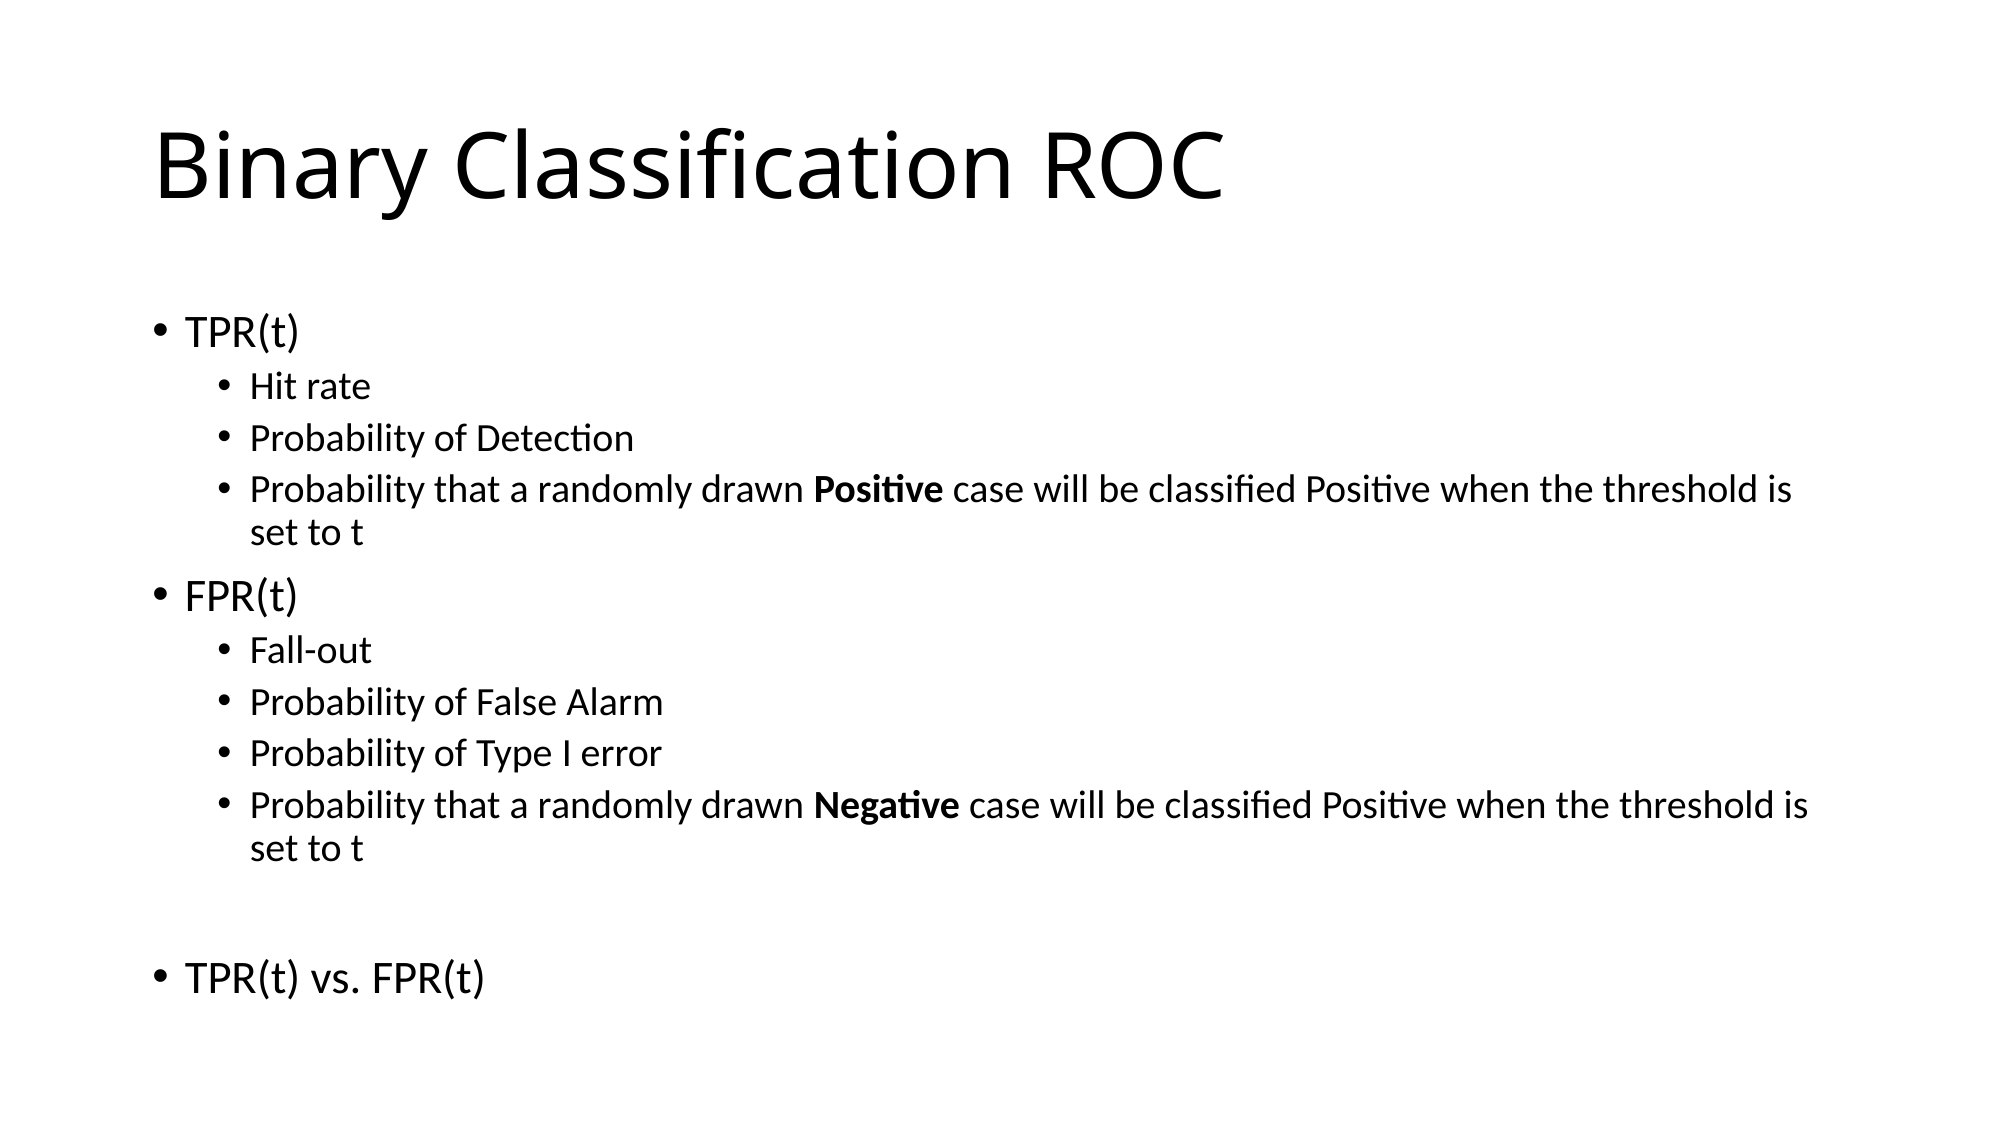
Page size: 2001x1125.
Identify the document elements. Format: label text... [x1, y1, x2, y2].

list TPR(t) Hit rate Probability of Detection Probability that a randomly drawn Positive case will be classified Positive when the threshold is set to t FPR(t) Fall-out Probability of False Alarm Probability of Type I error Probability that a randomly drawn Negative case will be classified Positive when the threshold is set to t TPR(t) vs. FPR(t) [137, 299, 1863, 1014]
title Binary Classification ROC [137, 59, 1863, 278]
